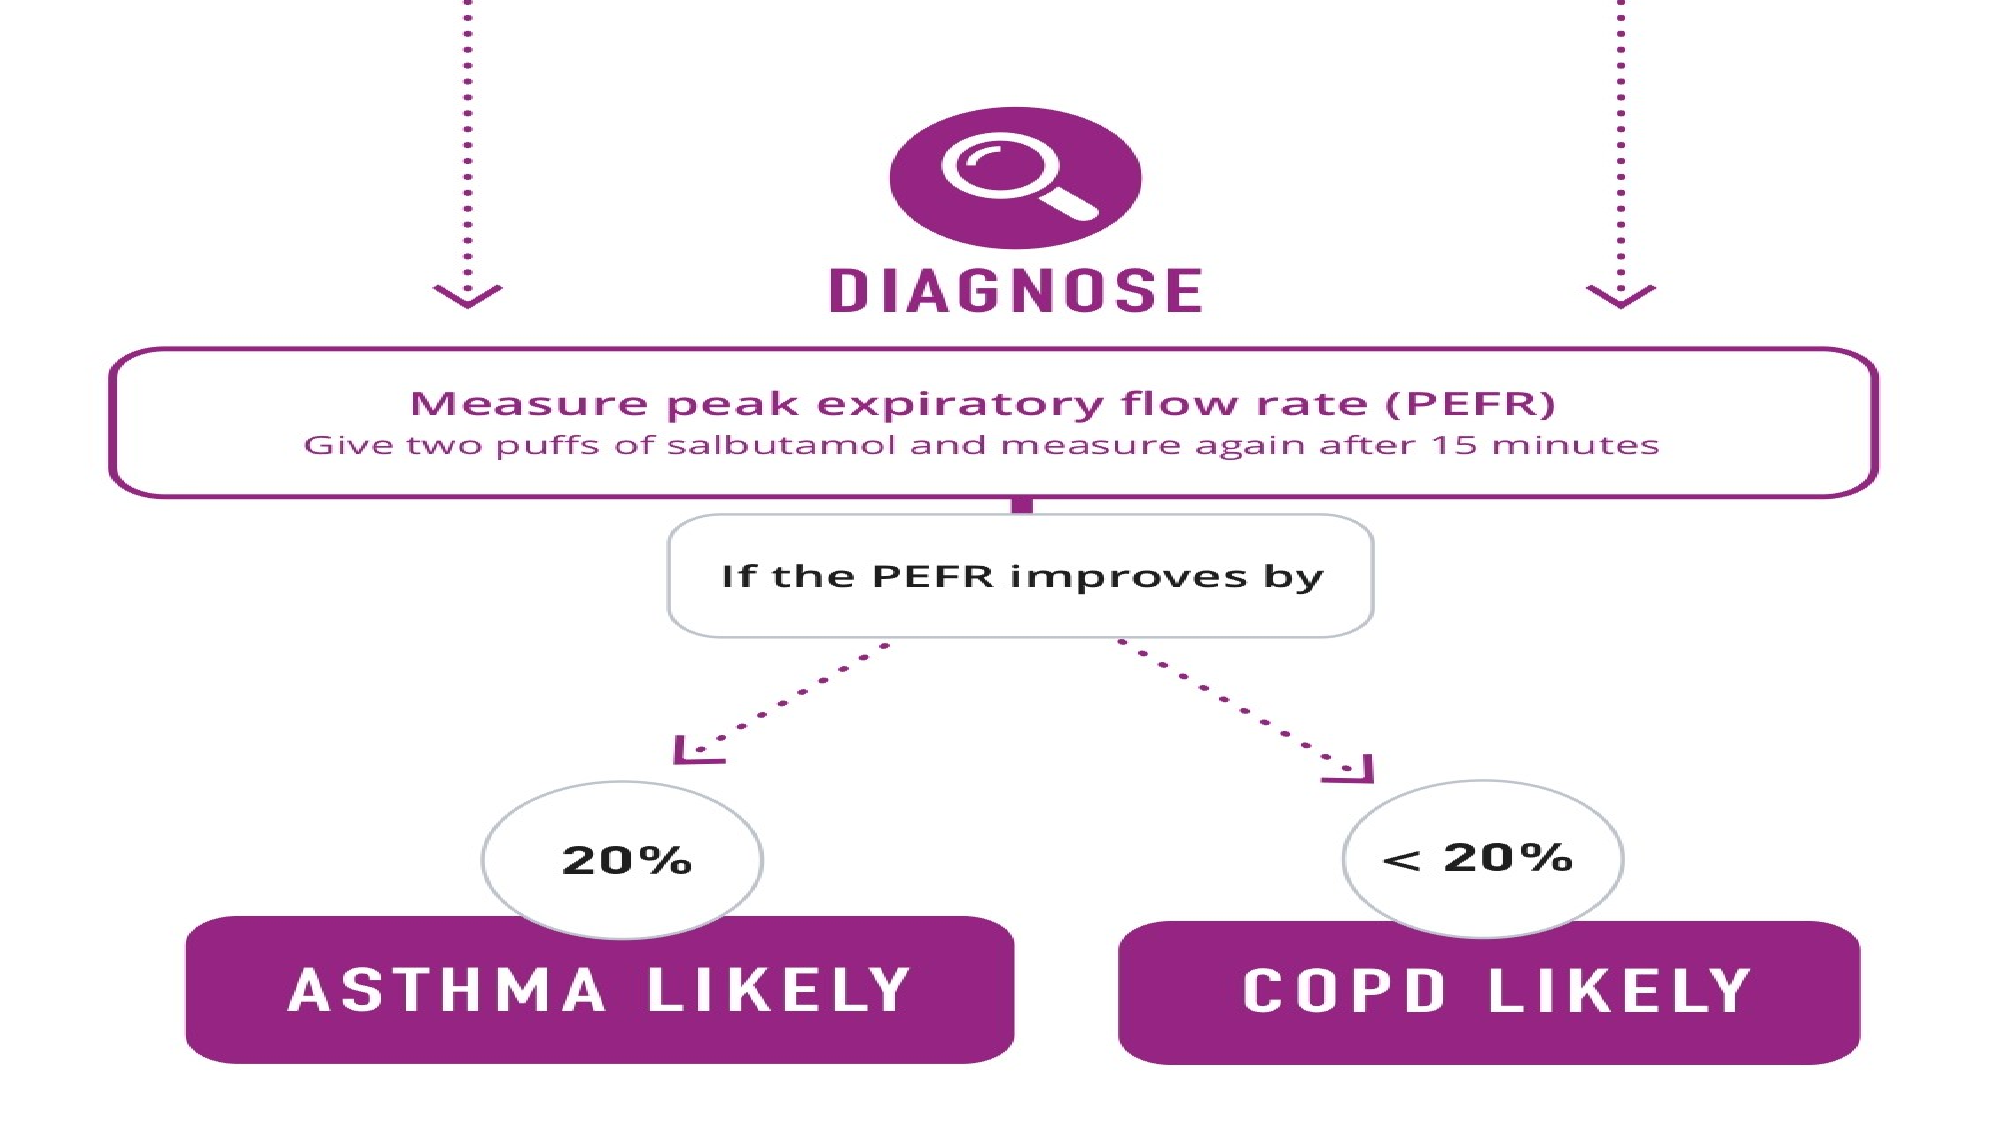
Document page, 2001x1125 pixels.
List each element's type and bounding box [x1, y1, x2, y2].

list [0, 0, 2000, 1125]
